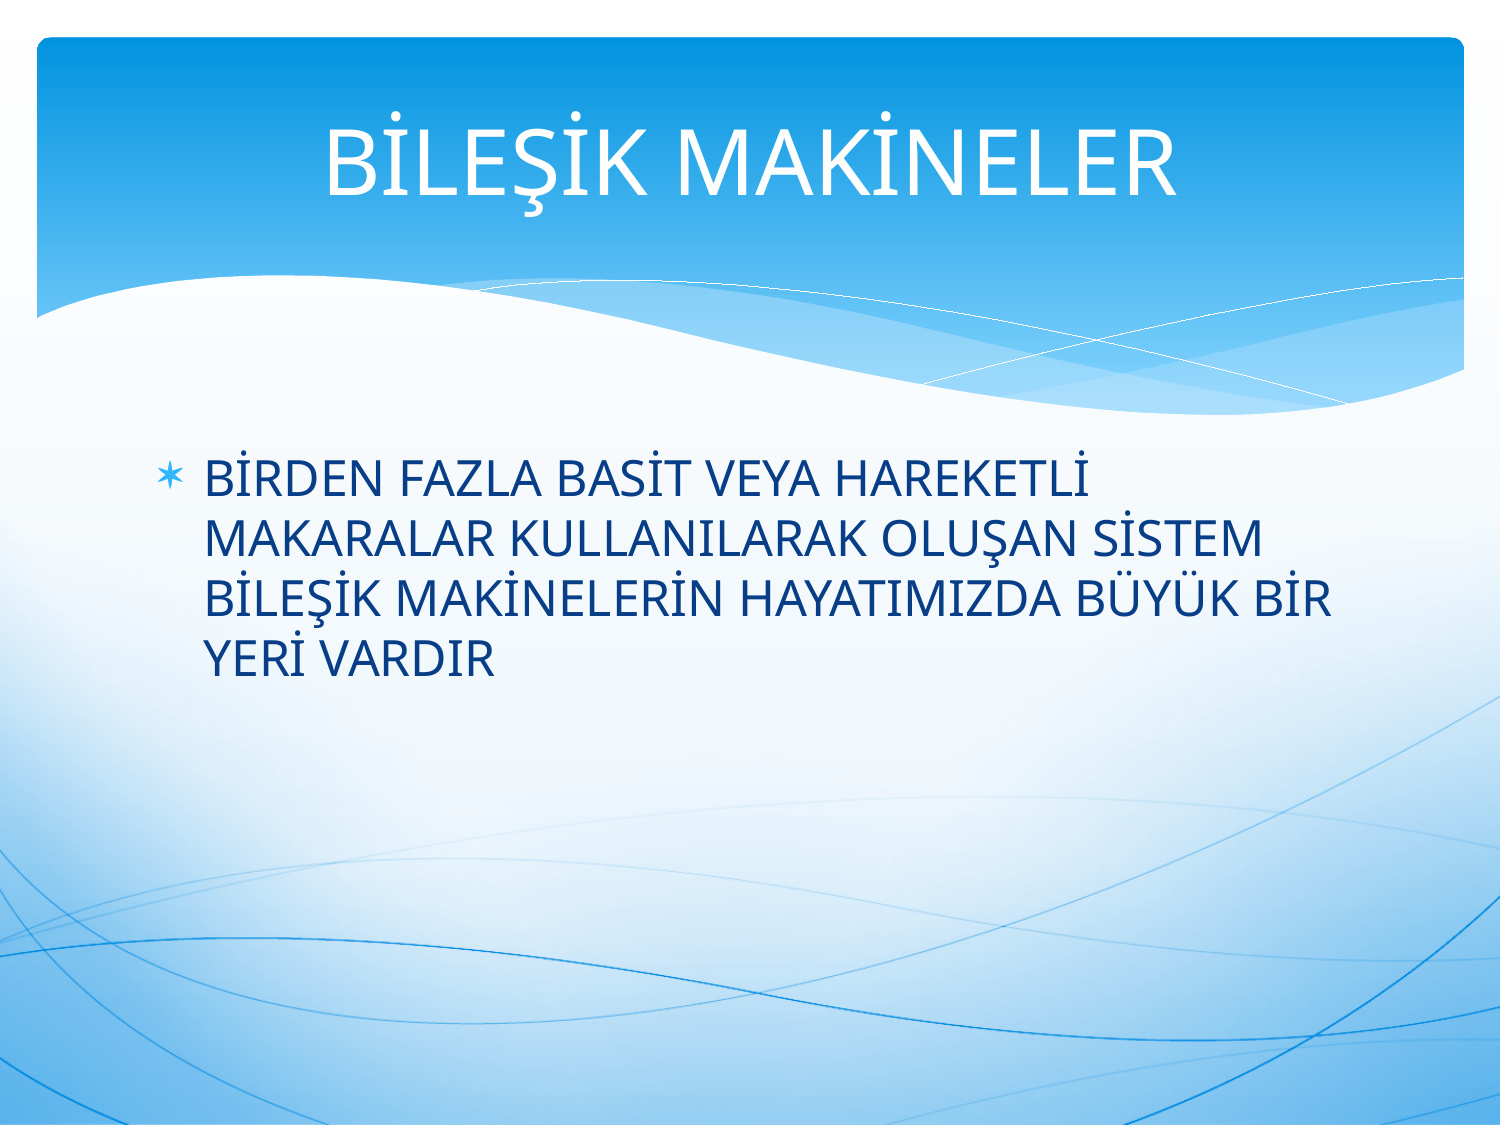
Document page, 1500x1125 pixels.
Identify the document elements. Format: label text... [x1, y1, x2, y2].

list BİRDEN FAZLA BASİT VEYA HAREKETLİ MAKARALAR KULLANILARAK OLUŞAN SİSTEM BİLEŞİK MAKİNELERİN HAYATIMIZDA BÜYÜK BİR YERİ VARDIR [143, 438, 1359, 1005]
title BİLEŞİK MAKİNELER [75, 55, 1425, 261]
